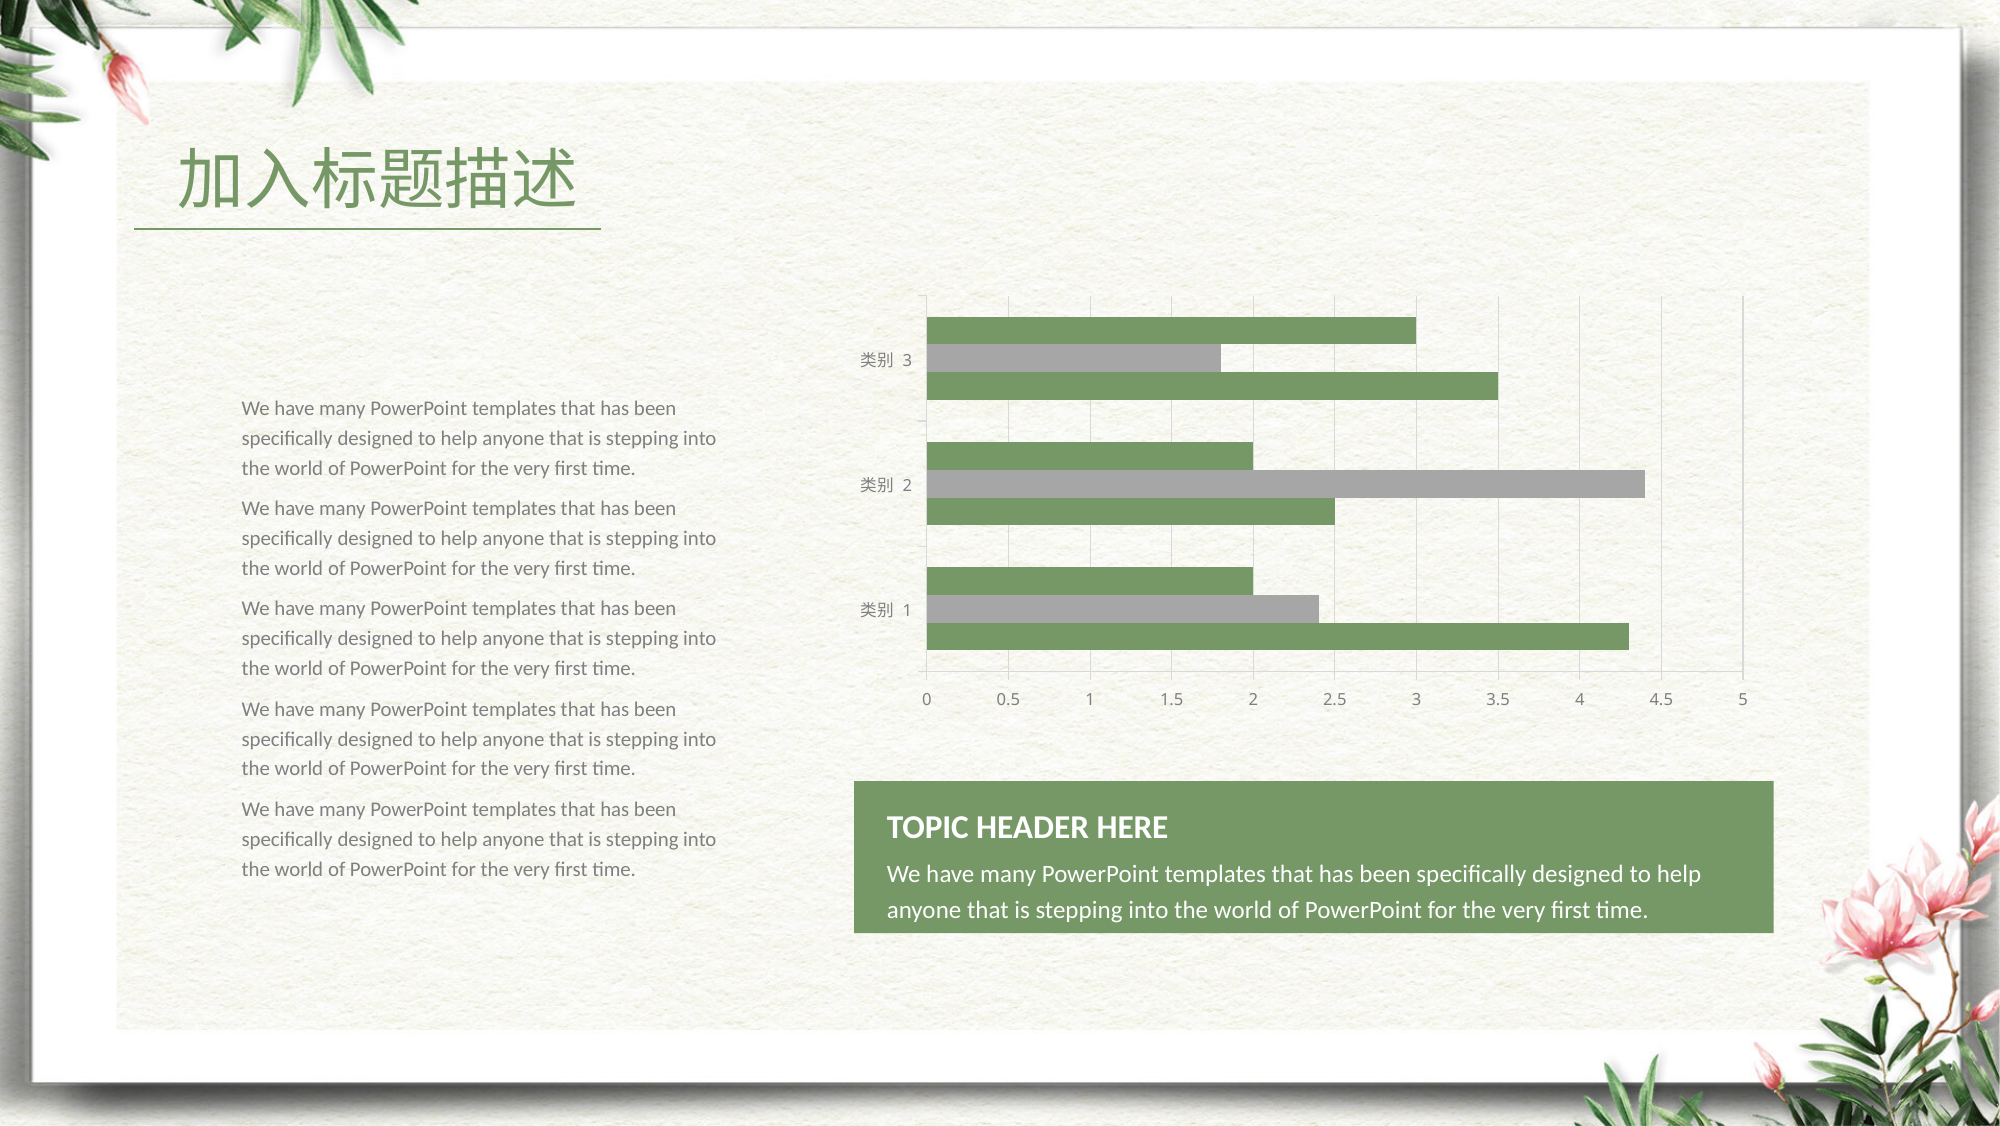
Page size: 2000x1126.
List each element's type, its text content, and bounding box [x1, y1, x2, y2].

text_box [852, 779, 1776, 935]
chart [841, 286, 1767, 719]
picture [0, 0, 2000, 1126]
text_box We have many PowerPoint templates that has been specifically designed to help anyone that is stepping into the world of PowerPoint for the very first time. We have many PowerPoint templates that has been specifically designed to help anyone that is stepping into the world of PowerPoint for the very first time. We have many PowerPoint templates that has been specifically designed to help anyone that is stepping into the world of PowerPoint for the very first time. We have many PowerPoint templates that has been specifically designed to help anyone that is stepping into the world of PowerPoint for the very first time. We have many PowerPoint templates that has been specifically designed to help anyone that is stepping into the world of PowerPoint for the very first time. [241, 389, 734, 881]
text_box TOPIC HEADER HERE We have many PowerPoint templates that has been specifically designed to help anyone that is stepping into the world of PowerPoint for the very first time. [886, 797, 1741, 924]
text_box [110, 136, 646, 230]
